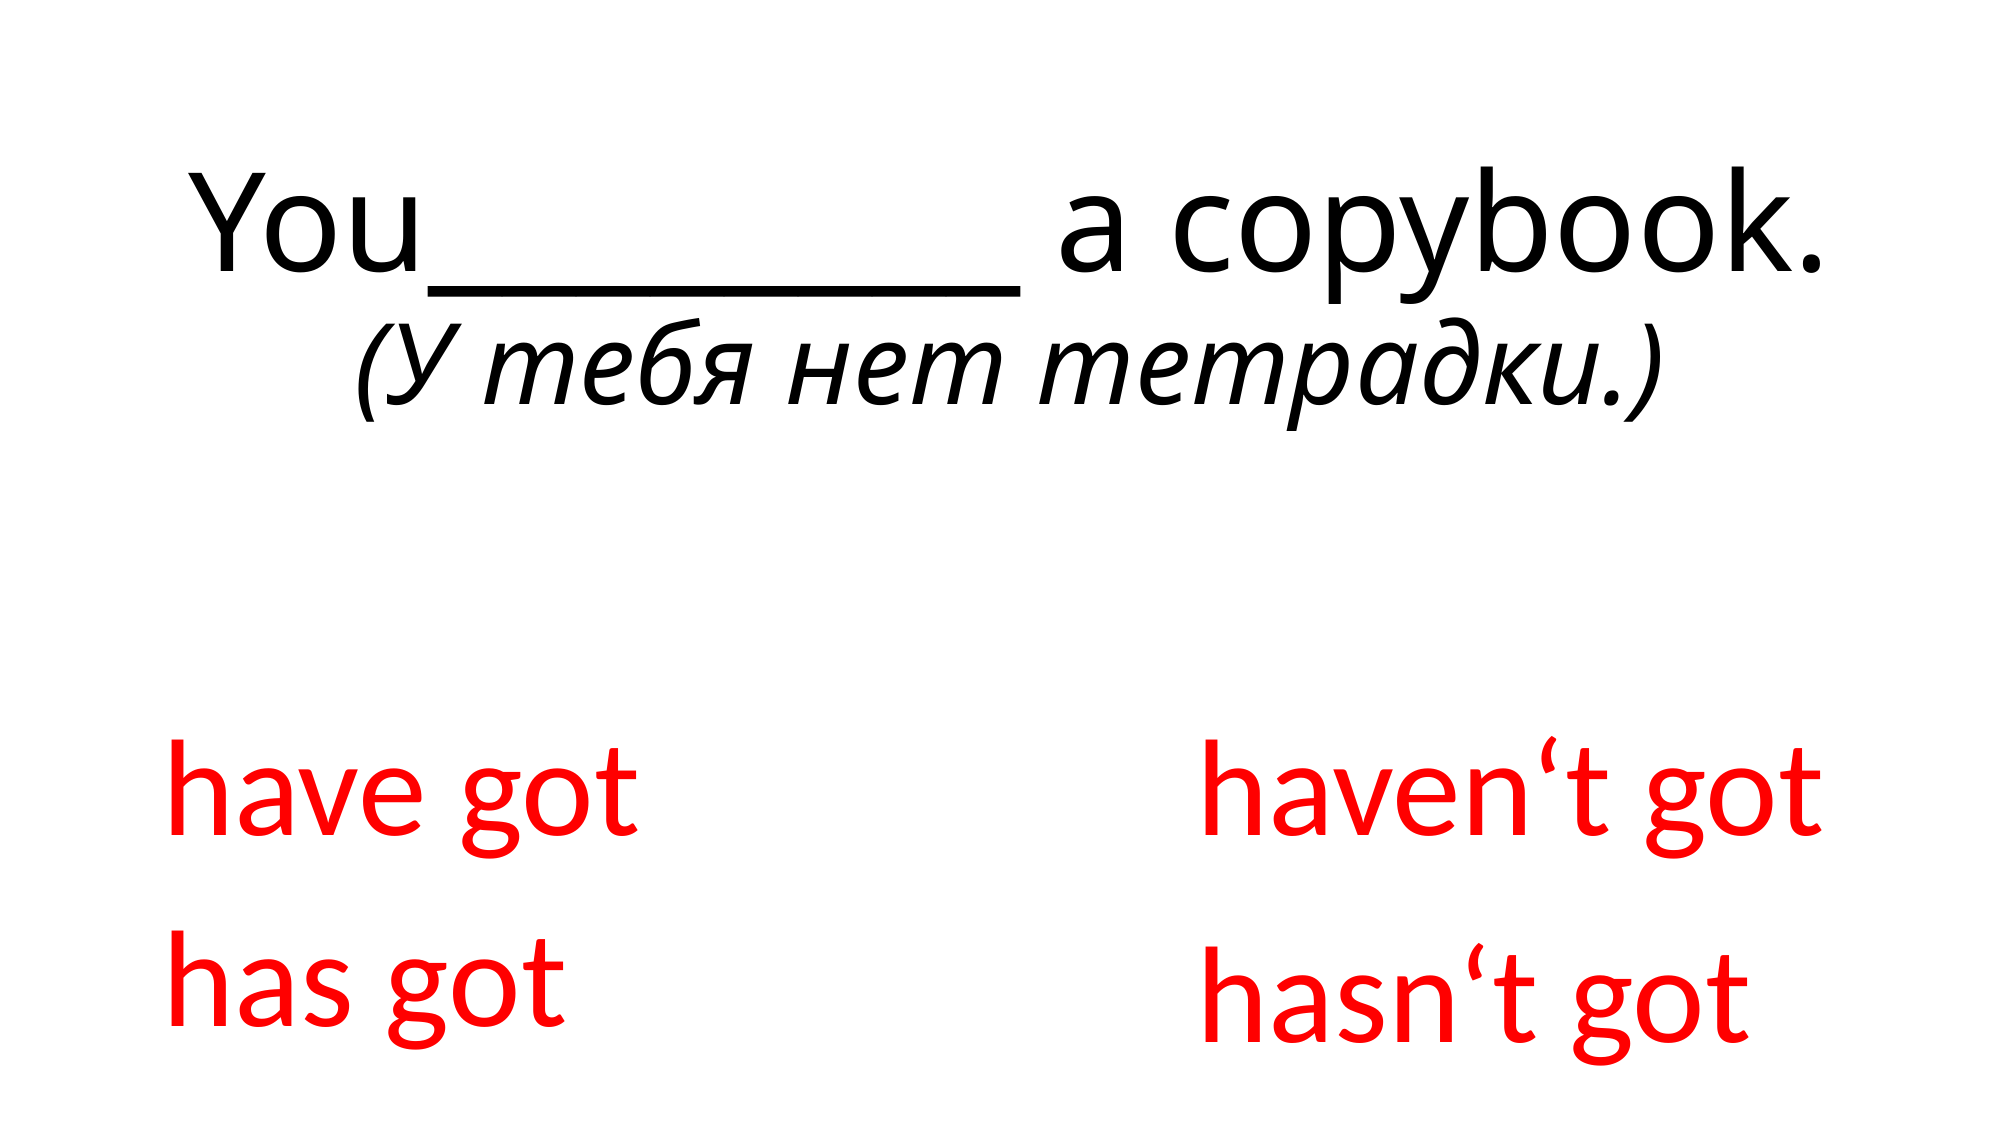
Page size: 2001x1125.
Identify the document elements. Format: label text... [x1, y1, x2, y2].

text_box have got [147, 690, 705, 871]
title You________ a copybook. (У тебя нет тетрадки.) [147, 73, 1873, 484]
text_box has got [147, 882, 705, 1062]
text_box hasn‘t got [1181, 897, 1873, 1078]
text_box haven‘t got [1181, 690, 1873, 871]
